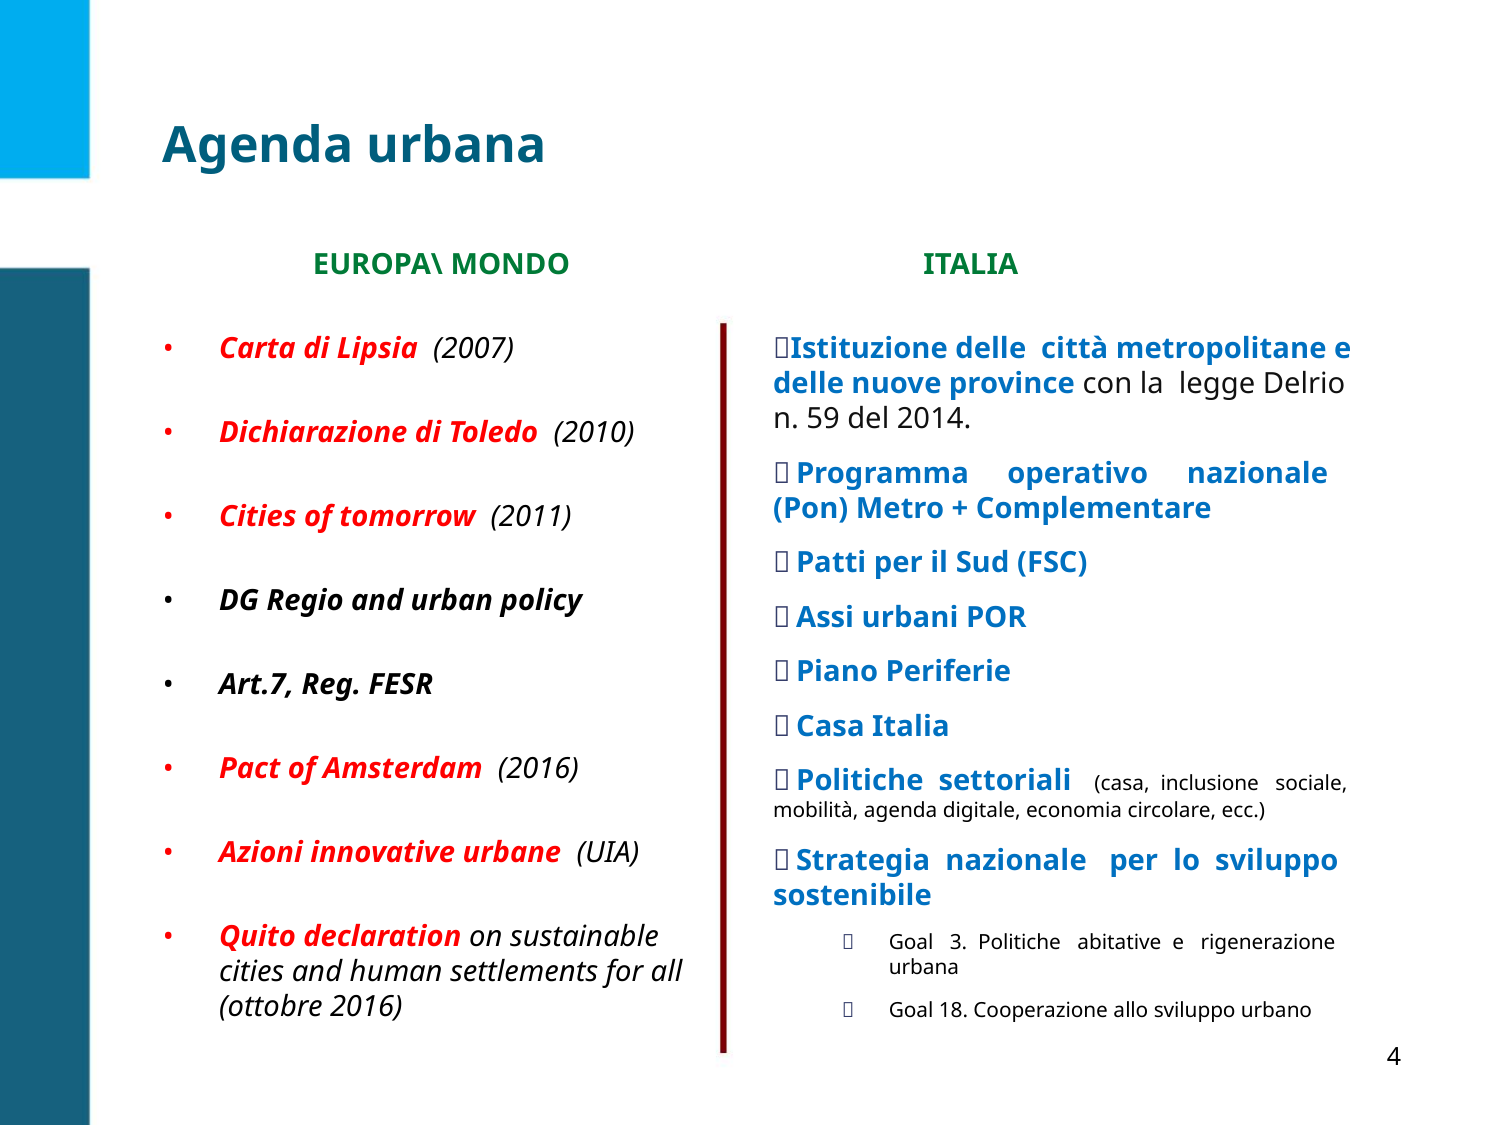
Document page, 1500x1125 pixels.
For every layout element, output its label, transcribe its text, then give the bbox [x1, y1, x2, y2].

text_box (Pon) Metro + Complementare [773, 491, 1251, 525]
text_box • • • • • • • • [162, 331, 217, 953]
text_box Patti per il Sud (FSC) Assi urbani POR Piano Periferie Casa Italia [796, 545, 1130, 743]
text_box EUROPA\ MONDO [312, 247, 611, 281]
text_box Strategia nazionale per lo sviluppo [796, 843, 1398, 877]
text_box sostenibile [773, 878, 970, 912]
text_box Pact of Amsterdam (2016) Azioni innovative urbane (UIA) [219, 752, 703, 869]
text_box  [773, 456, 796, 490]
text_box  [841, 998, 888, 1022]
text_box  [841, 930, 889, 954]
text_box Dichiarazione di Toledo (2010) Cities of tomorrow (2011) DG Regio and urban policy Art.7, Reg. FESR [219, 415, 701, 701]
text_box Istituzione delle città metropolitane e delle nuove province con la legge Delrio n. 59 del 2014. [773, 331, 1401, 435]
text_box ITALIA [923, 247, 1059, 281]
text_box  [773, 843, 796, 877]
text_box Programma [796, 456, 1003, 490]
text_box Goal 3. Politiche abitative e rigenerazione [889, 930, 1384, 954]
text_box Politiche settoriali (casa, inclusione sociale, [796, 763, 1398, 797]
text_box 4 [1386, 1042, 1439, 1071]
text_box Agenda urbana [162, 117, 602, 173]
text_box urbana [889, 955, 985, 979]
text_box Carta di Lipsia (2007) [219, 331, 556, 365]
text_box operativo [1007, 456, 1182, 490]
text_box Quito declaration on sustainable cities and human settlements for all (ottobre 2016) [219, 920, 744, 1023]
text_box Goal 18. Cooperazione allo sviluppo urbano [888, 998, 1353, 1022]
text_box mobilità, agenda digitale, economia circolare, ecc.) [773, 798, 1309, 822]
text_box      [773, 546, 840, 797]
text_box [0, 0, 1500, 1125]
text_box nazionale [1186, 456, 1363, 490]
